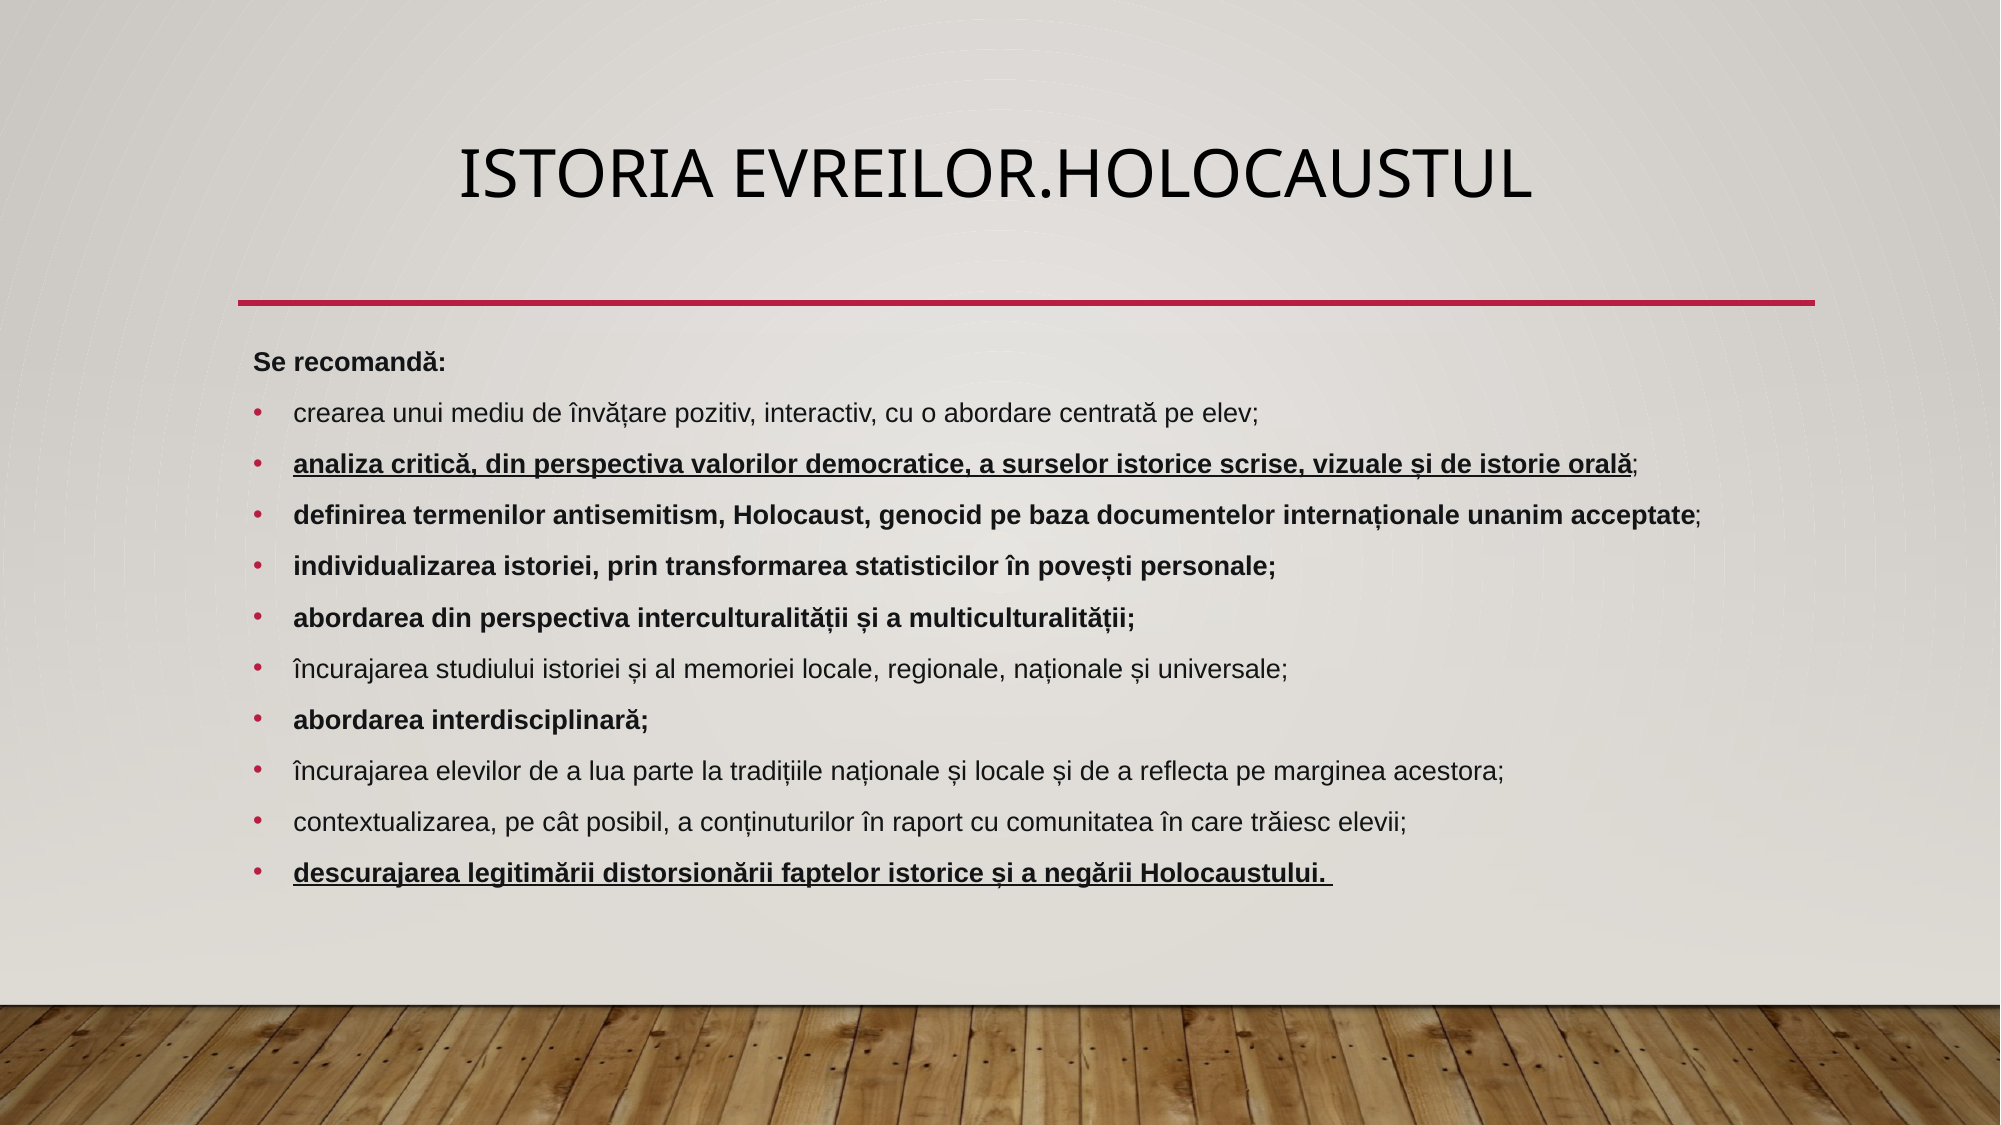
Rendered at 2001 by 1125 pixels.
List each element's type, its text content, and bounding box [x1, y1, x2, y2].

picture [0, 1005, 2000, 1125]
title Istoria evreilor.holocaustul [238, 131, 1814, 305]
list Se recomandă: crearea unui mediu de învățare pozitiv, interactiv, cu o abordare centrată pe elev; analiza critică, din perspectiva valorilor democratice, a surselor istorice scrise, vizuale și de istorie orală; definirea termenilor antisemitism, Holocaust, genocid pe baza documentelor internaționale unanim acceptate; individualizarea istoriei, prin transformarea statisticilor în povești personale; abordarea din perspectiva interculturalității și a multiculturalității; încurajarea studiului istoriei și al memoriei locale, regionale, naționale și universale; abordarea interdisciplinară; încurajarea elevilor de a lua parte la tradițiile naționale și locale și de a reflecta pe marginea acestora; contextualizarea, pe cât posibil, a conținuturilor în raport cu comunitatea în care trăiesc elevii; descurajarea legitimării distorsionării faptelor istorice și a negării Holocaustului. [238, 330, 1814, 897]
